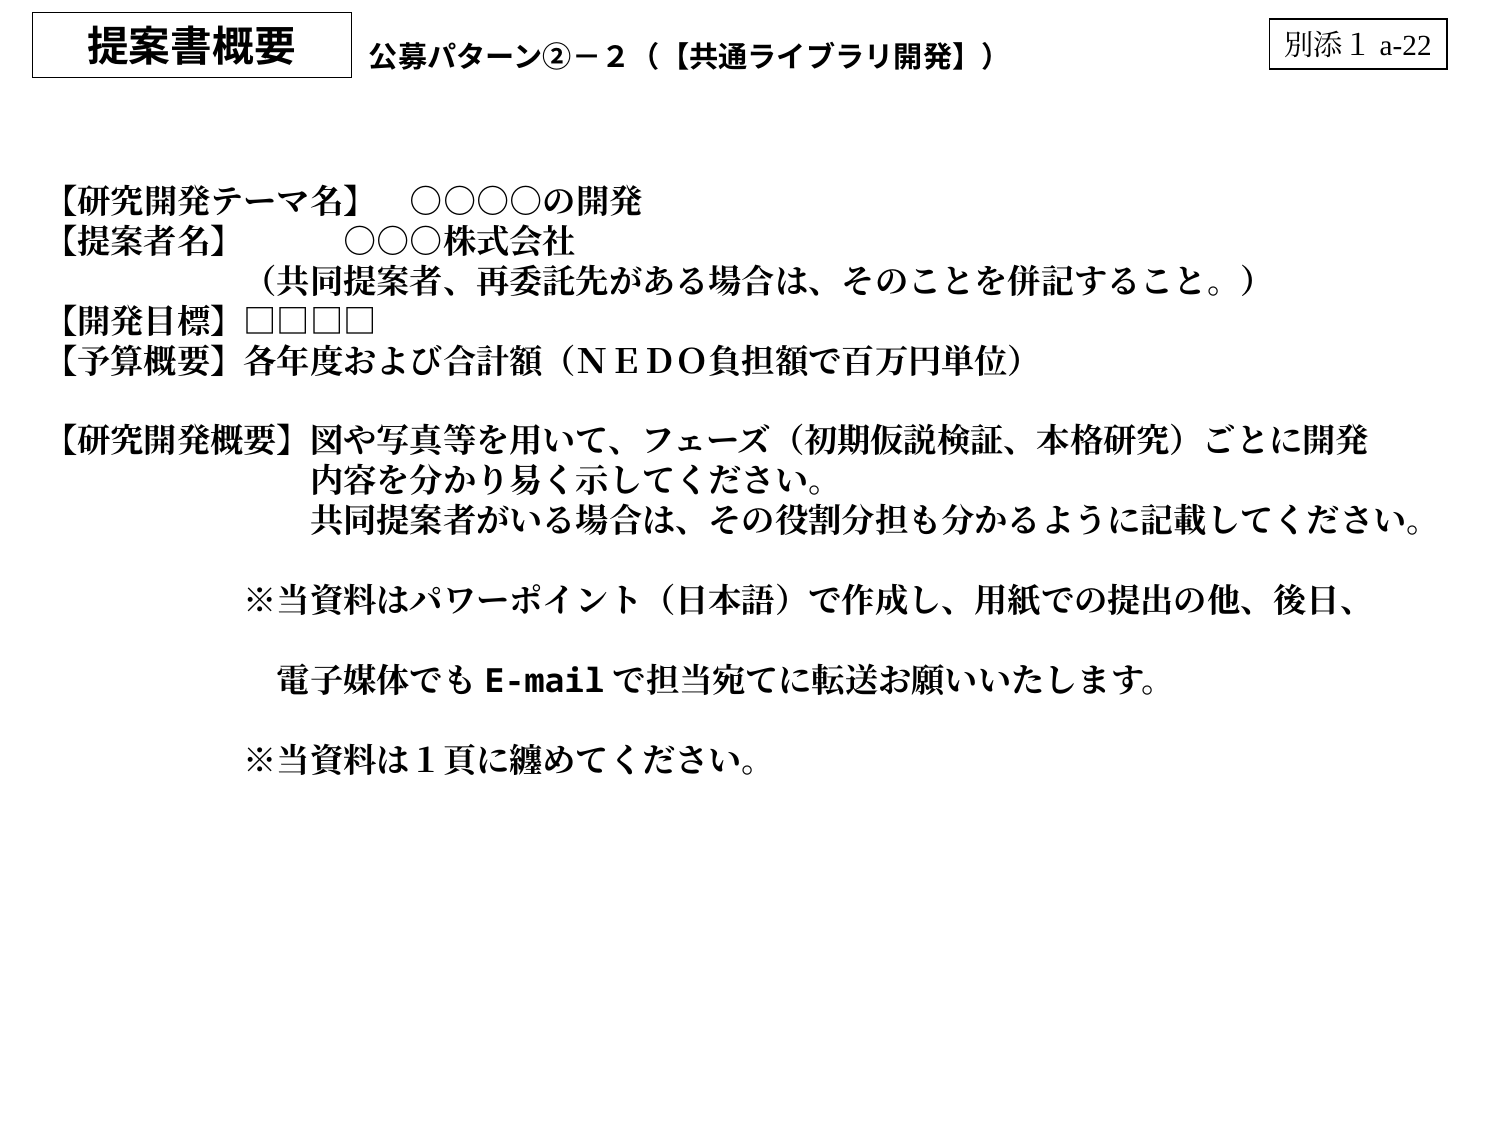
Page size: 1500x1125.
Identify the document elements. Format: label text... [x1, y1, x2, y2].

text_box 【研究開発テーマ名】 ○○○○の開発 【提案者名】 ○○○株式会社 （共同提案者、再委託先がある場合は、そのことを併記すること。） 【開発目標】□□□□ 【予算概要】各年度および合計額（ＮＥＤＯ負担額で百万円単位） 【研究開発概要】図や写真等を用いて、フェーズ（初期仮説検証、本格研究）ごとに開発 内容を分かり易く示してください。 共同提案者がいる場合は、その役割分担も分かるように記載してください。 ※当資料はパワーポイント（日本語）で作成し、用紙での提出の他、後日、 電子媒体でもE-mailで担当宛てに転送お願いいたします。 ※当資料は１頁に纏めてください。 [29, 172, 1447, 1000]
text_box 提案書概要 [32, 12, 352, 78]
text_box 公募パターン②－２（【共通ライブラリ開発】） [354, 30, 1247, 81]
text_box 別添１a-22 [1269, 19, 1447, 70]
